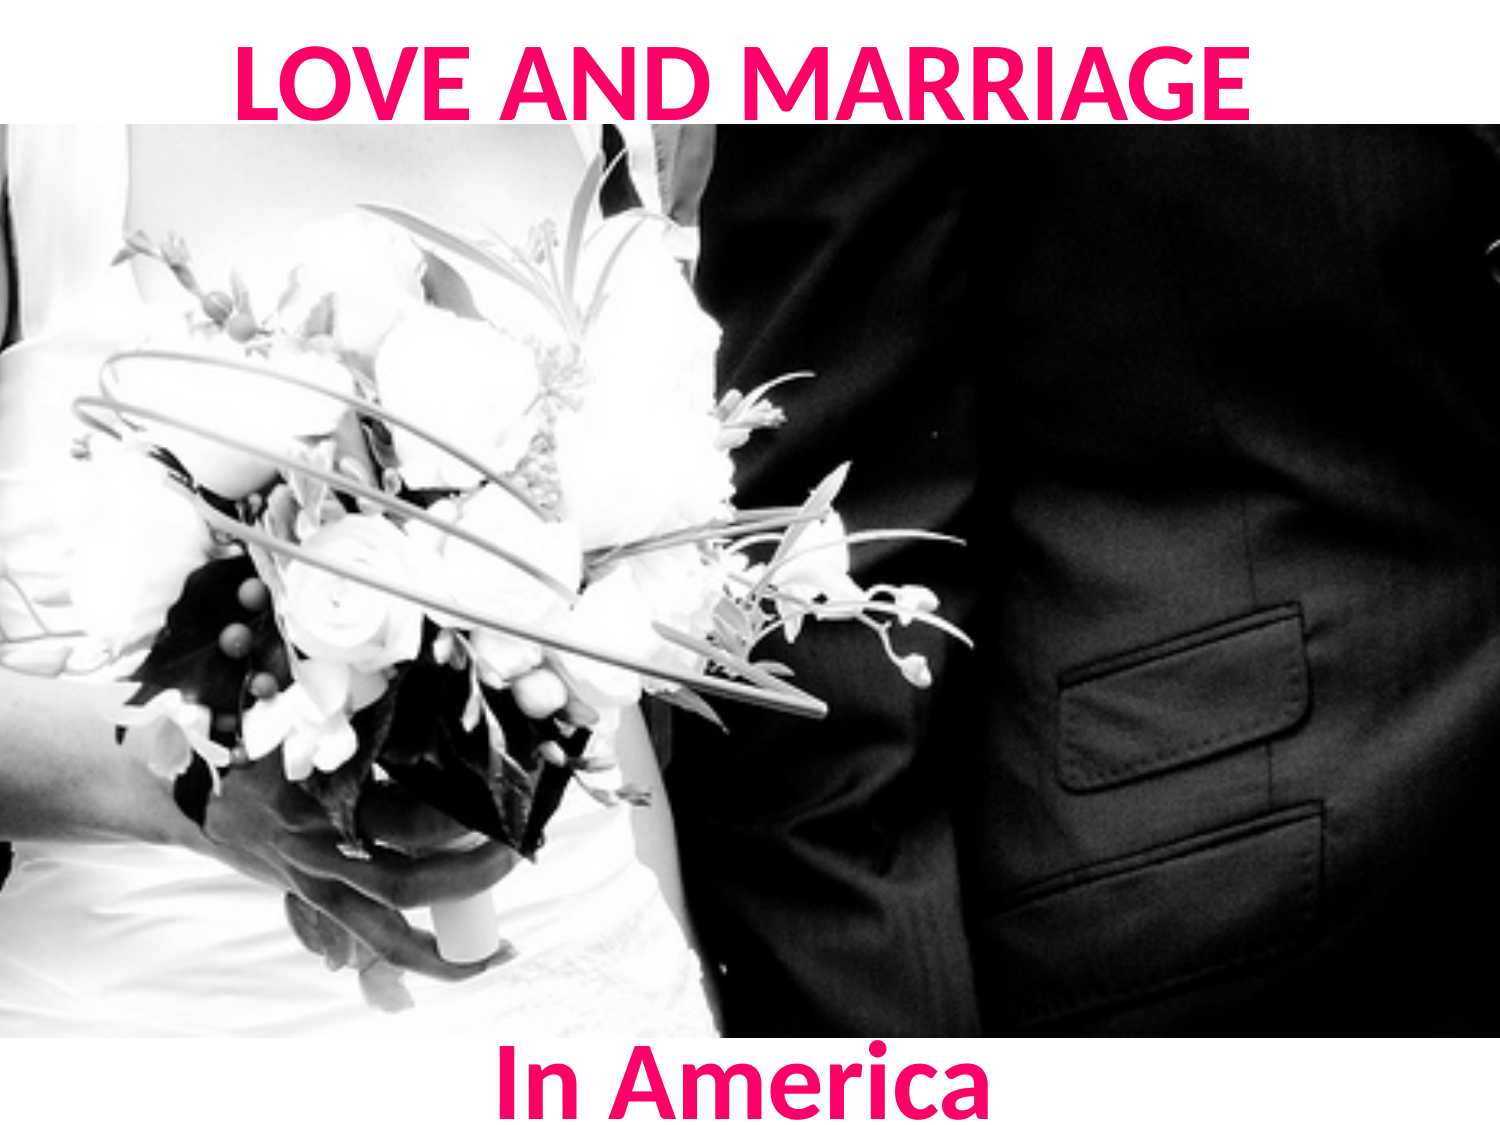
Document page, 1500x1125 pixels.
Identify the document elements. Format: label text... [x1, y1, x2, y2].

text_box LOVE AND MARRIAGE [217, 0, 1270, 123]
picture [0, 124, 1500, 1038]
text_box In America [477, 1046, 1010, 1125]
